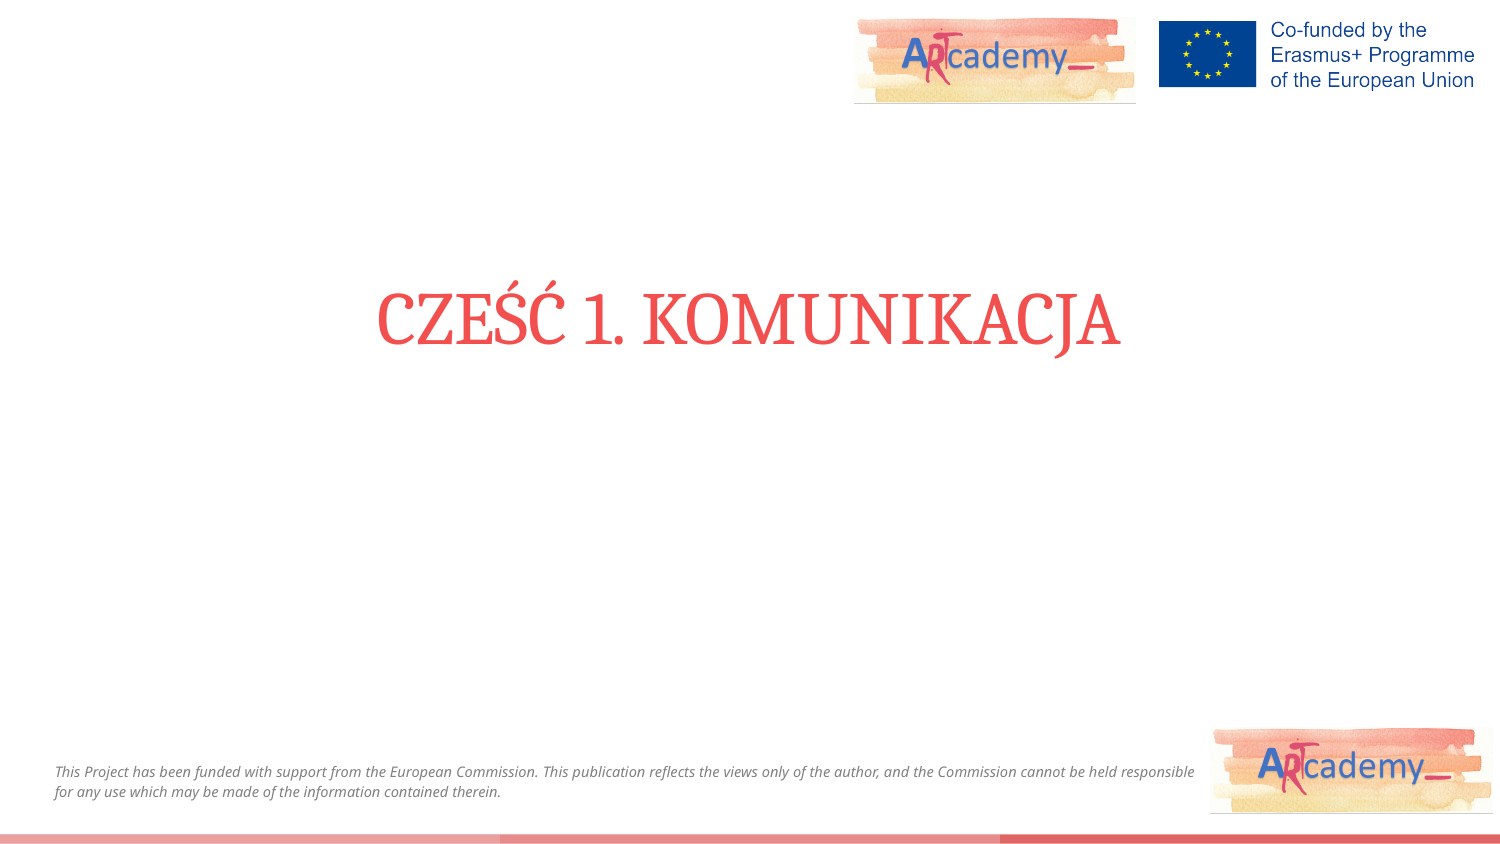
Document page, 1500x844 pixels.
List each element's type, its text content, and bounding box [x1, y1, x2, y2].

picture [1158, 21, 1474, 91]
picture [1210, 709, 1493, 844]
title CZEŚĆ 1. KOMUNIKACJA [164, 167, 1336, 375]
text_box This Project has been funded with support from the European Commission. This publication reflects the views only of the author, and the Commission cannot be held responsible for any use which may be made of the information contained therein. [39, 754, 1205, 799]
picture [854, 0, 1137, 134]
